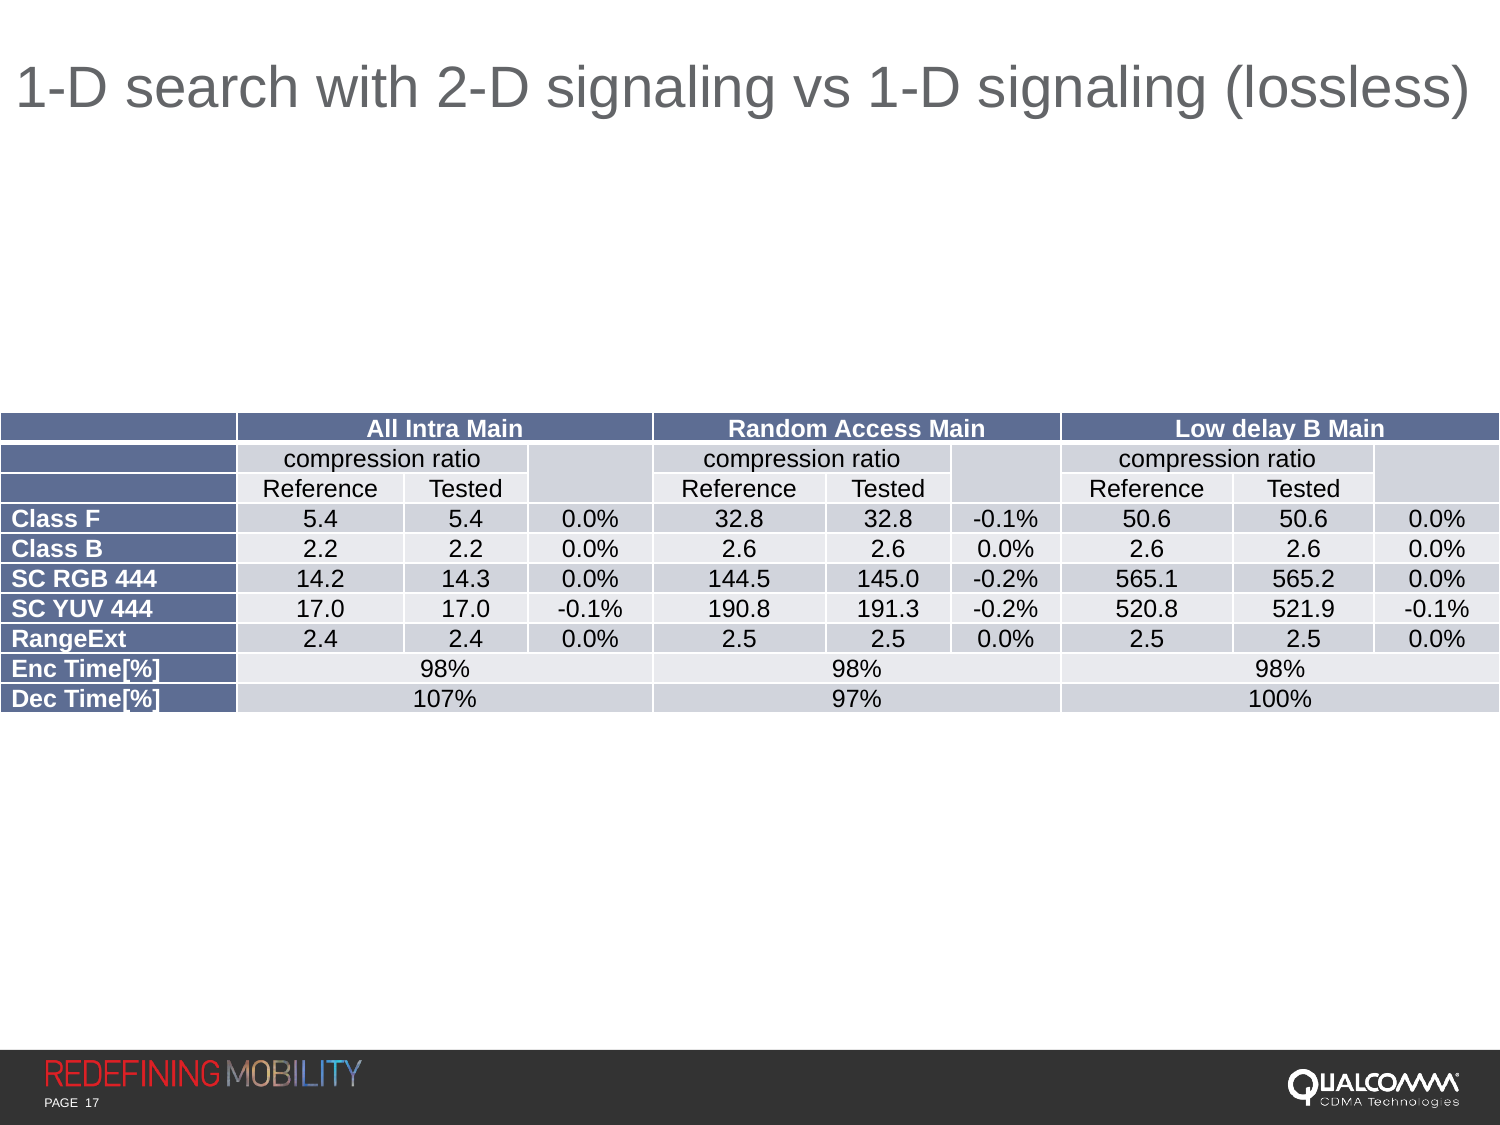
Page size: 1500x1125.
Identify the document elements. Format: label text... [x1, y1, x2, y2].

table_cell 2.5 [1234, 624, 1373, 652]
table_cell 2.5 [827, 624, 950, 652]
table_cell SC YUV 444 [1, 594, 236, 622]
table_cell 145.0 [827, 564, 950, 592]
table_cell RangeExt [1, 624, 236, 652]
table_cell 32.8 [654, 504, 825, 532]
table_cell Reference [238, 474, 403, 502]
table_cell 32.8 [827, 504, 950, 532]
table_cell -0.1% [529, 594, 652, 622]
table_cell 14.2 [238, 564, 403, 592]
table_cell [1, 445, 236, 472]
table_cell Reference [1062, 474, 1232, 502]
table_cell 2.6 [654, 534, 825, 562]
picture [1278, 1058, 1478, 1114]
picture [30, 1048, 372, 1099]
table_cell 565.2 [1234, 564, 1373, 592]
table_cell 2.6 [1234, 534, 1373, 562]
table_cell SC RGB 444 [1, 564, 236, 592]
table_cell -0.1% [952, 504, 1060, 532]
table_cell 2.5 [654, 624, 825, 652]
table_cell Enc Time[%] [1, 654, 236, 682]
table_cell 520.8 [1062, 594, 1232, 622]
table_cell 2.6 [1062, 534, 1232, 562]
table_cell 0.0% [952, 534, 1060, 562]
table_cell 97% [654, 684, 1060, 712]
table_header Random Access Main [654, 413, 1060, 440]
table_cell 0.0% [529, 624, 652, 652]
table_cell [952, 445, 1060, 502]
table_cell compression ratio [238, 445, 527, 472]
table_cell [529, 445, 652, 502]
table_cell 2.4 [238, 624, 403, 652]
table_cell 521.9 [1234, 594, 1373, 622]
table_cell 0.0% [529, 504, 652, 532]
table_cell 50.6 [1234, 504, 1373, 532]
table_cell 565.1 [1062, 564, 1232, 592]
table_cell -0.2% [952, 594, 1060, 622]
table_cell 2.2 [238, 534, 403, 562]
table_cell 0.0% [1375, 504, 1499, 532]
table_cell [1, 474, 236, 502]
table_cell Tested [1234, 474, 1373, 502]
table_cell 190.8 [654, 594, 825, 622]
table_cell 17.0 [405, 594, 527, 622]
table_cell 0.0% [1375, 534, 1499, 562]
table_cell compression ratio [654, 445, 950, 472]
table_cell 2.4 [405, 624, 527, 652]
table_cell 5.4 [405, 504, 527, 532]
table_cell 2.6 [827, 534, 950, 562]
table_cell Dec Time[%] [1, 684, 236, 712]
table_cell [1375, 445, 1499, 502]
table_header All Intra Main [238, 413, 652, 440]
table_cell 0.0% [952, 624, 1060, 652]
table_cell Tested [827, 474, 950, 502]
title 1-D search with 2-D signaling vs 1-D signaling (lossless) [0, 44, 1500, 138]
table_cell -0.1% [1375, 594, 1499, 622]
table_cell 0.0% [1375, 624, 1499, 652]
table_cell 2.2 [405, 534, 527, 562]
table_cell 98% [238, 654, 652, 682]
table_cell 98% [1062, 654, 1499, 682]
table_cell 191.3 [827, 594, 950, 622]
table_cell Class B [1, 534, 236, 562]
table_cell Class F [1, 504, 236, 532]
table_cell 0.0% [529, 564, 652, 592]
table_cell 98% [654, 654, 1060, 682]
table_cell compression ratio [1062, 445, 1373, 472]
table_cell 144.5 [654, 564, 825, 592]
table_header Low delay B Main [1062, 413, 1499, 440]
table_header [1, 413, 236, 440]
table_cell 100% [1062, 684, 1499, 712]
table_cell Reference [654, 474, 825, 502]
table_cell Tested [405, 474, 527, 502]
table_cell 5.4 [238, 504, 403, 532]
table_cell 0.0% [1375, 564, 1499, 592]
table_cell 50.6 [1062, 504, 1232, 532]
table_cell 17.0 [238, 594, 403, 622]
table_cell 14.3 [405, 564, 527, 592]
table_cell 2.5 [1062, 624, 1232, 652]
table_cell -0.2% [952, 564, 1060, 592]
table_cell 0.0% [529, 534, 652, 562]
table_cell 107% [238, 684, 652, 712]
